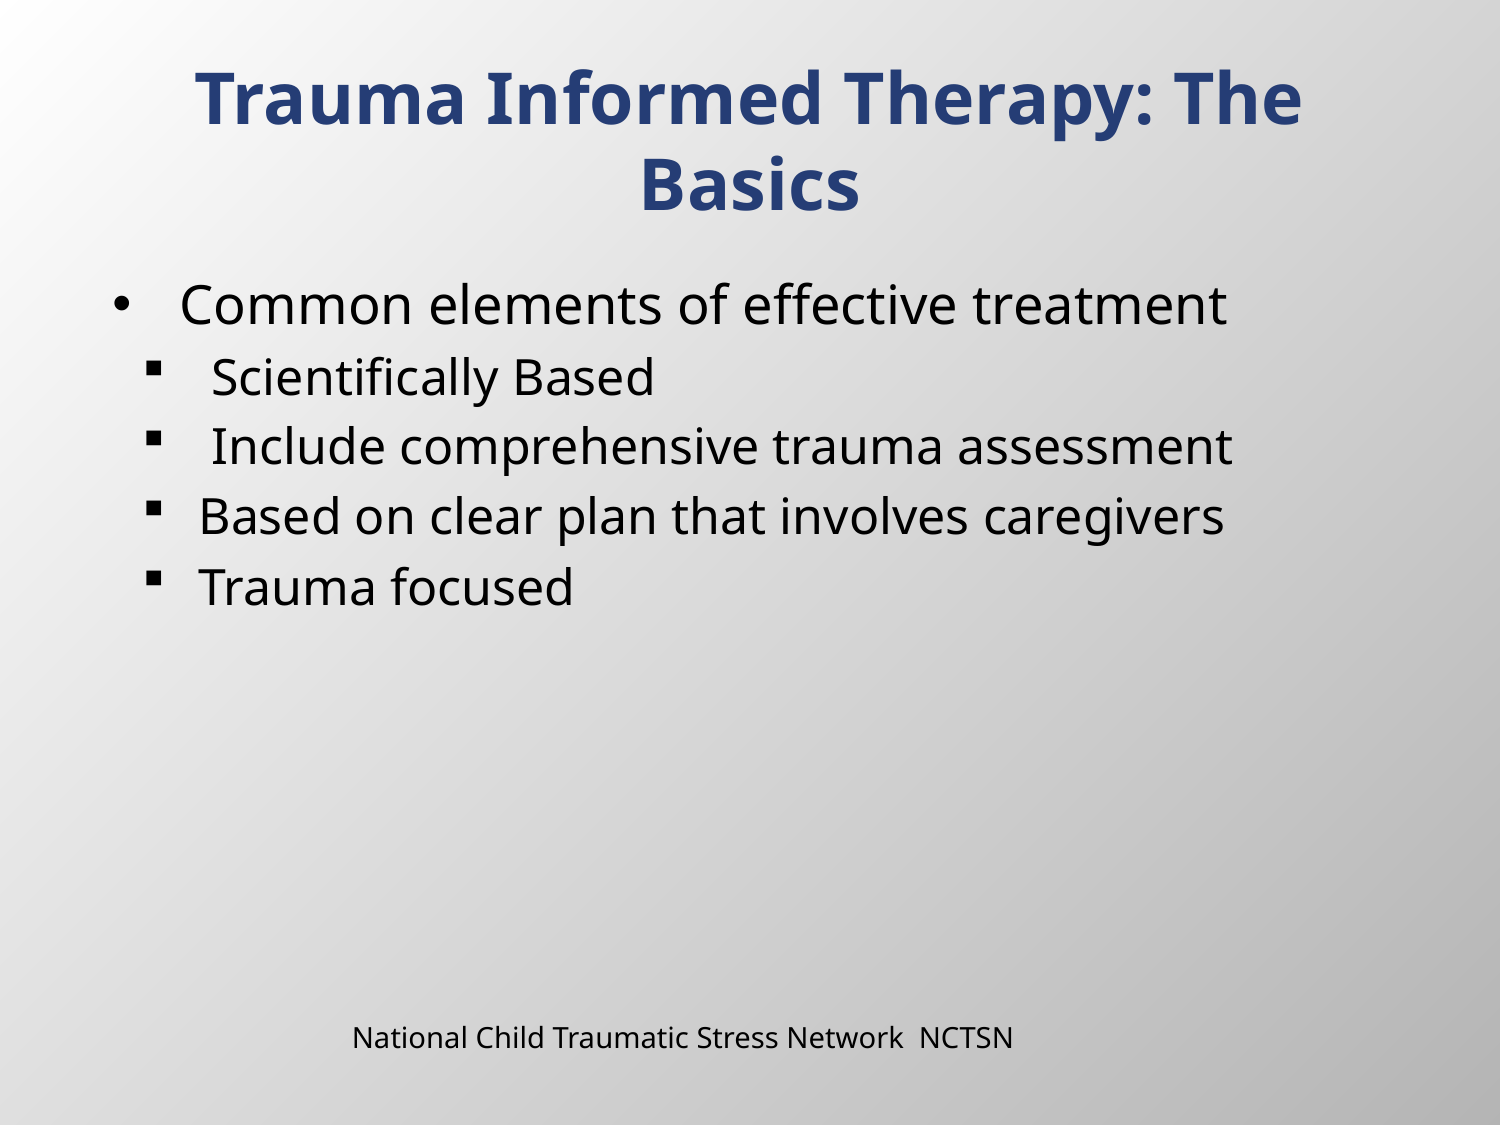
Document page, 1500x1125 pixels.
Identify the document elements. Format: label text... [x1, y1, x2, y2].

title Trauma Informed Therapy: The Basics [75, 45, 1425, 233]
list Common elements of effective treatment Scientifically Based Include comprehensive trauma assessment Based on clear plan that involves caregivers Trauma focused [75, 262, 1425, 1035]
text_box National Child Traumatic Stress Network NCTSN [337, 1012, 1163, 1063]
